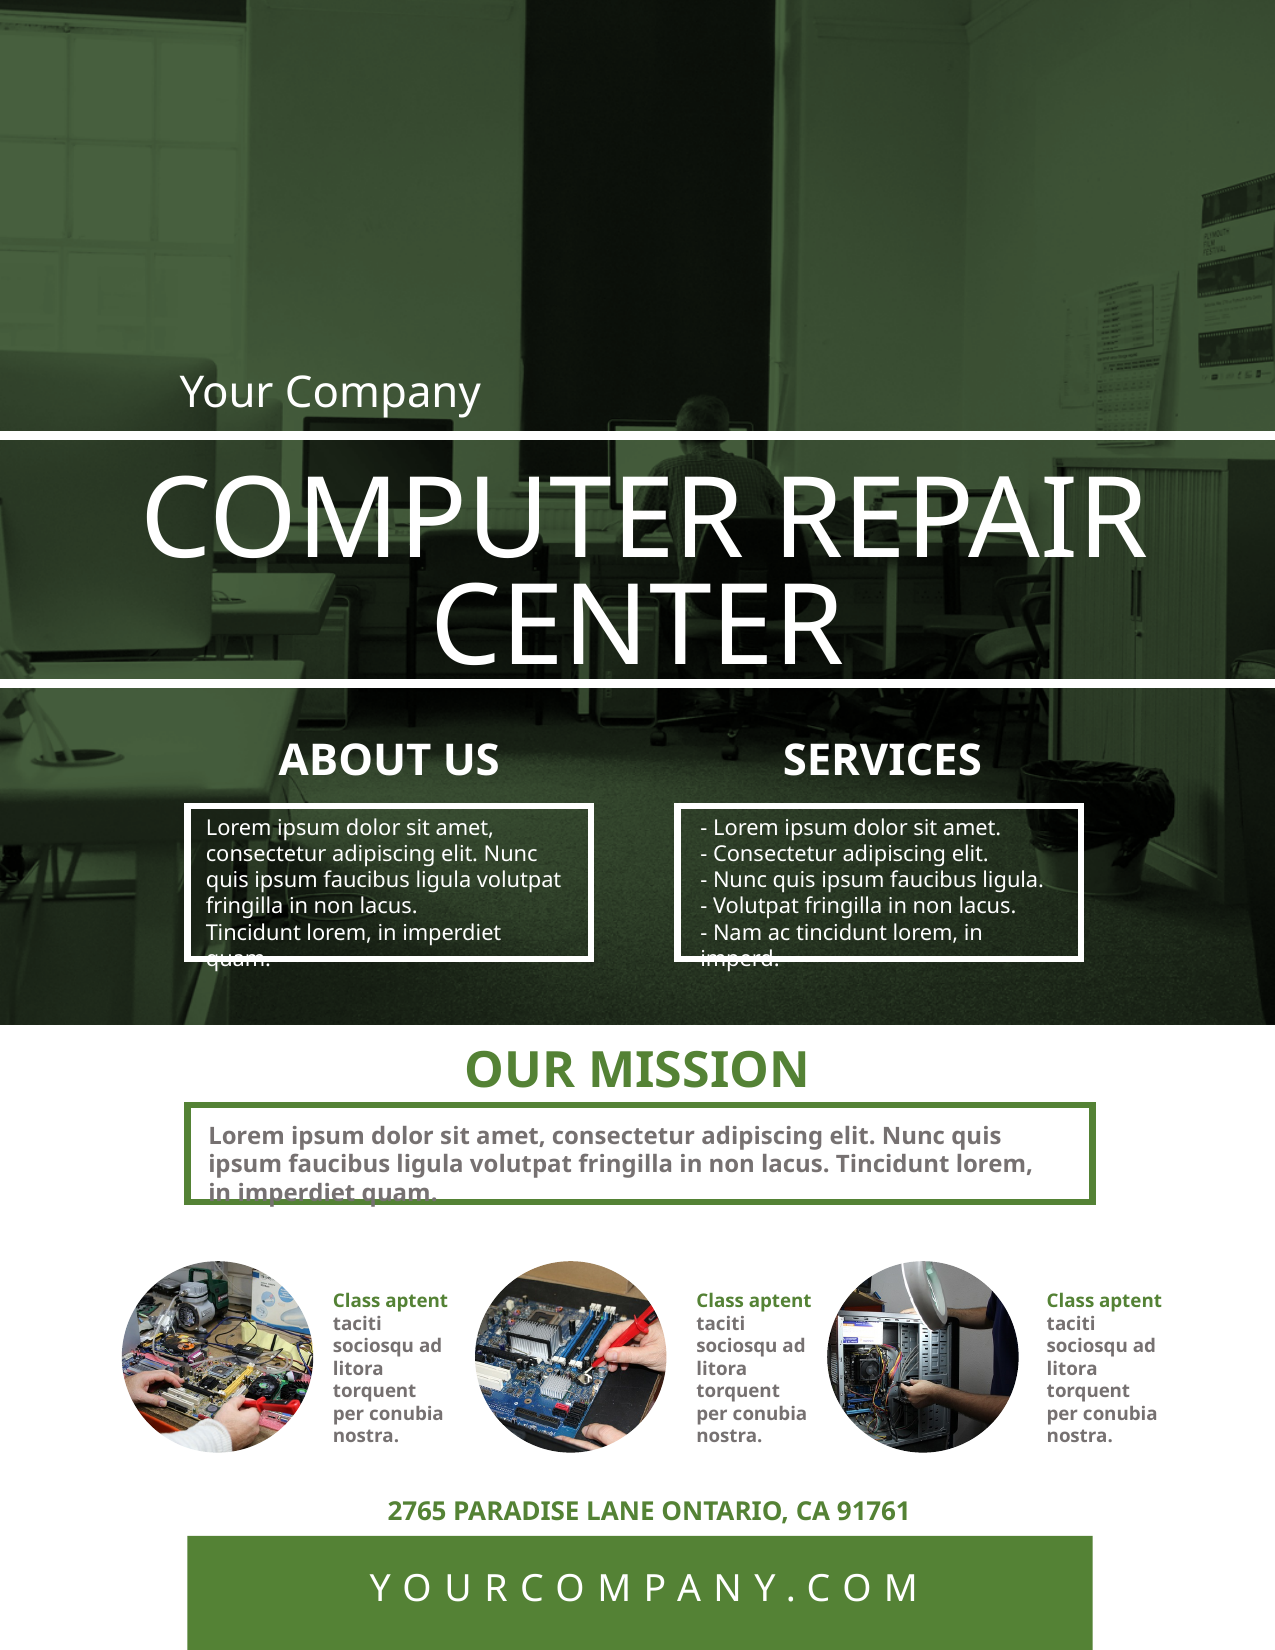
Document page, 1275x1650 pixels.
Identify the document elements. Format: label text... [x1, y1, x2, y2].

text_box Class aptent taciti sociosqu ad litora torquent per conubia nostra. [318, 1281, 464, 1454]
text_box [474, 1260, 668, 1454]
text_box [186, 1104, 1094, 1203]
text_box [828, 1260, 1020, 1454]
text_box YOURCOMPANY.COM [354, 1557, 934, 1617]
text_box [120, 1260, 315, 1454]
text_box [186, 1535, 1094, 1650]
text_box 2765 PARADISE LANE ONTARIO, CA 91761 [372, 1487, 926, 1534]
picture [0, 436, 1275, 683]
picture [0, 684, 1275, 1025]
text_box OUR MISSION [450, 1030, 825, 1106]
picture [0, 0, 1275, 435]
text_box Lorem ipsum dolor sit amet, consectetur adipiscing elit. Nunc quis ipsum faucibus ligula volutpat fringilla in non lacus. Tincidunt lorem, in imperdiet quam. [193, 1112, 1074, 1214]
text_box Class aptent taciti sociosqu ad litora torquent per conubia nostra. [681, 1281, 828, 1454]
text_box Class aptent taciti sociosqu ad litora torquent per conubia nostra. [1031, 1281, 1178, 1454]
